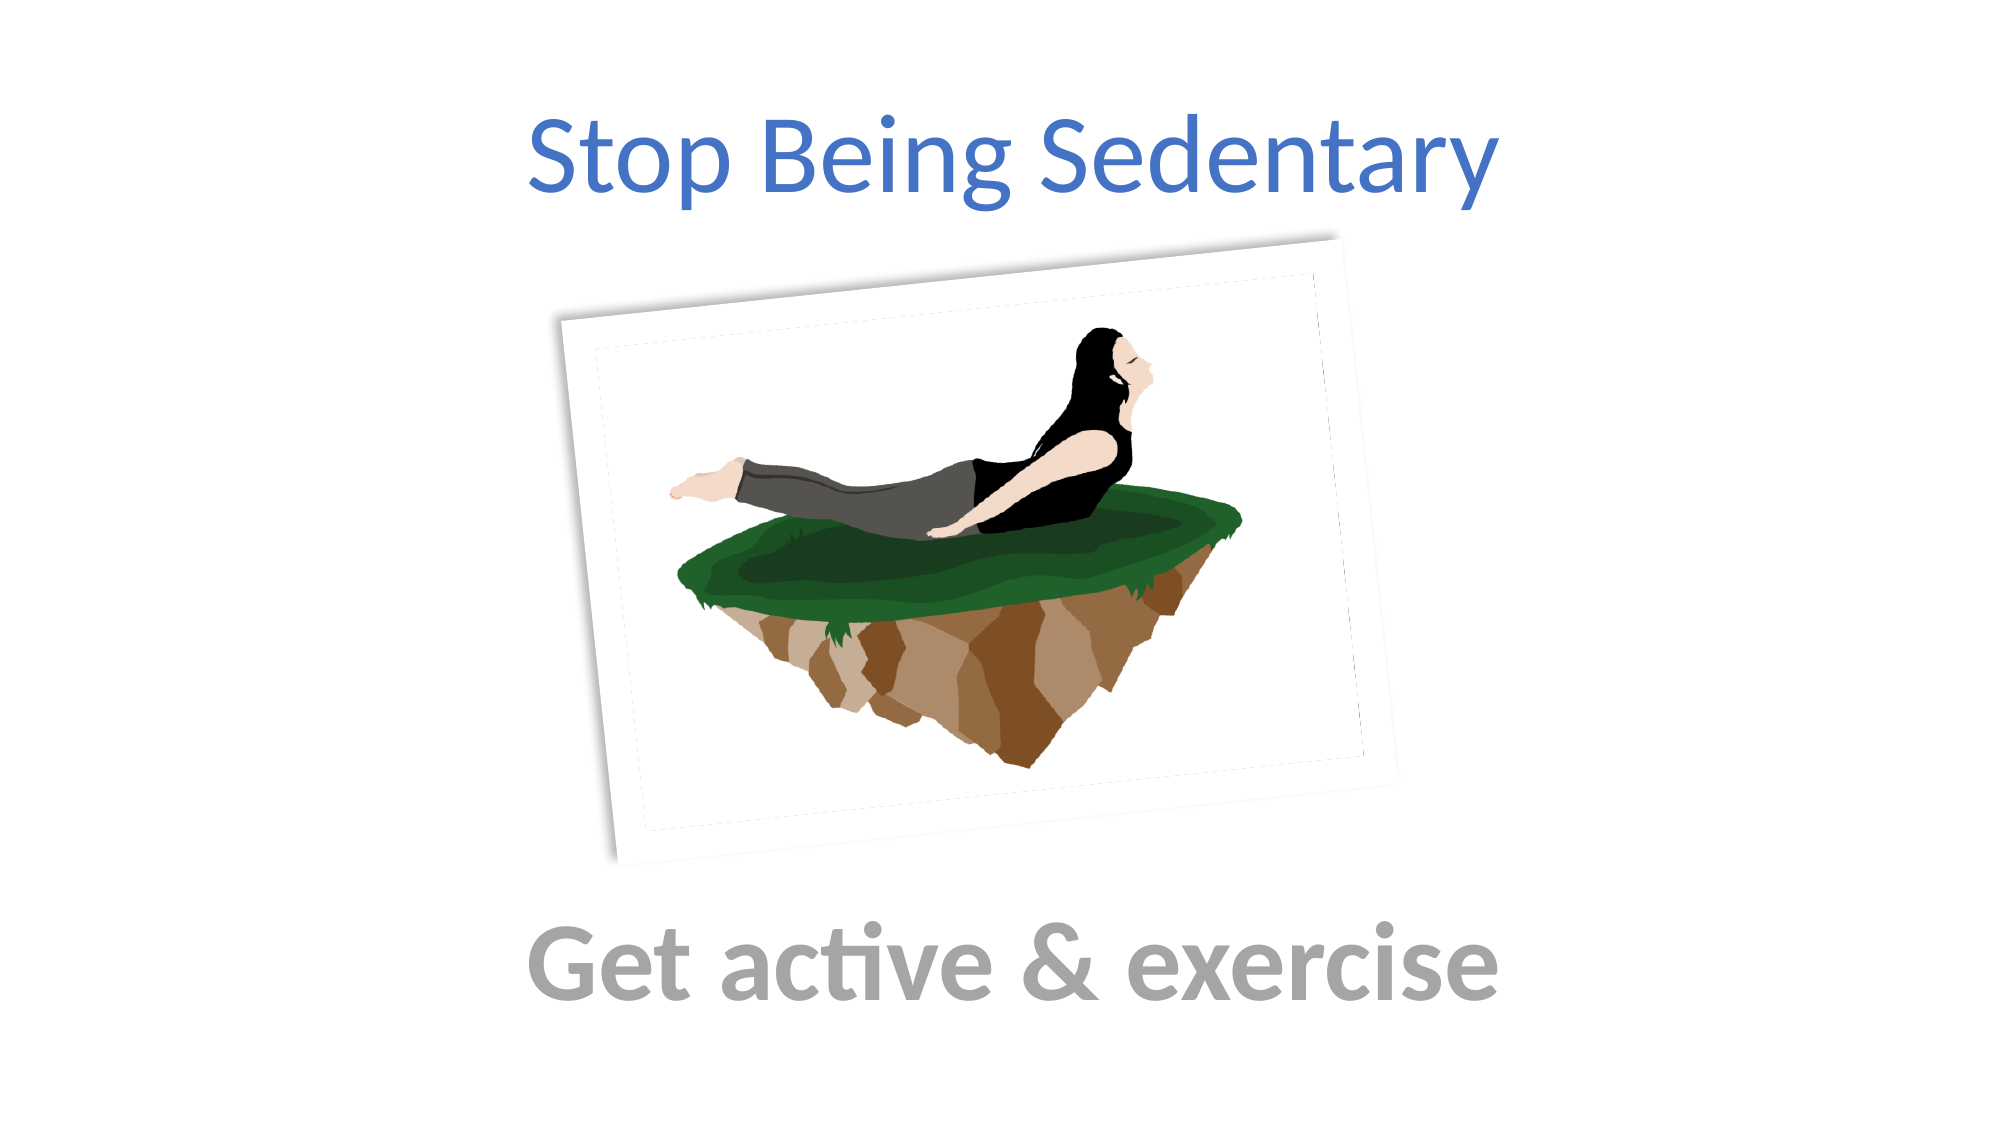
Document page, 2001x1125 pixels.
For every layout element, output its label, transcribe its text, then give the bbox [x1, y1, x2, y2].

picture [596, 274, 1363, 831]
text_box Stop Being Sedentary [511, 72, 1517, 223]
text_box Get active & exercise [511, 880, 1517, 1031]
